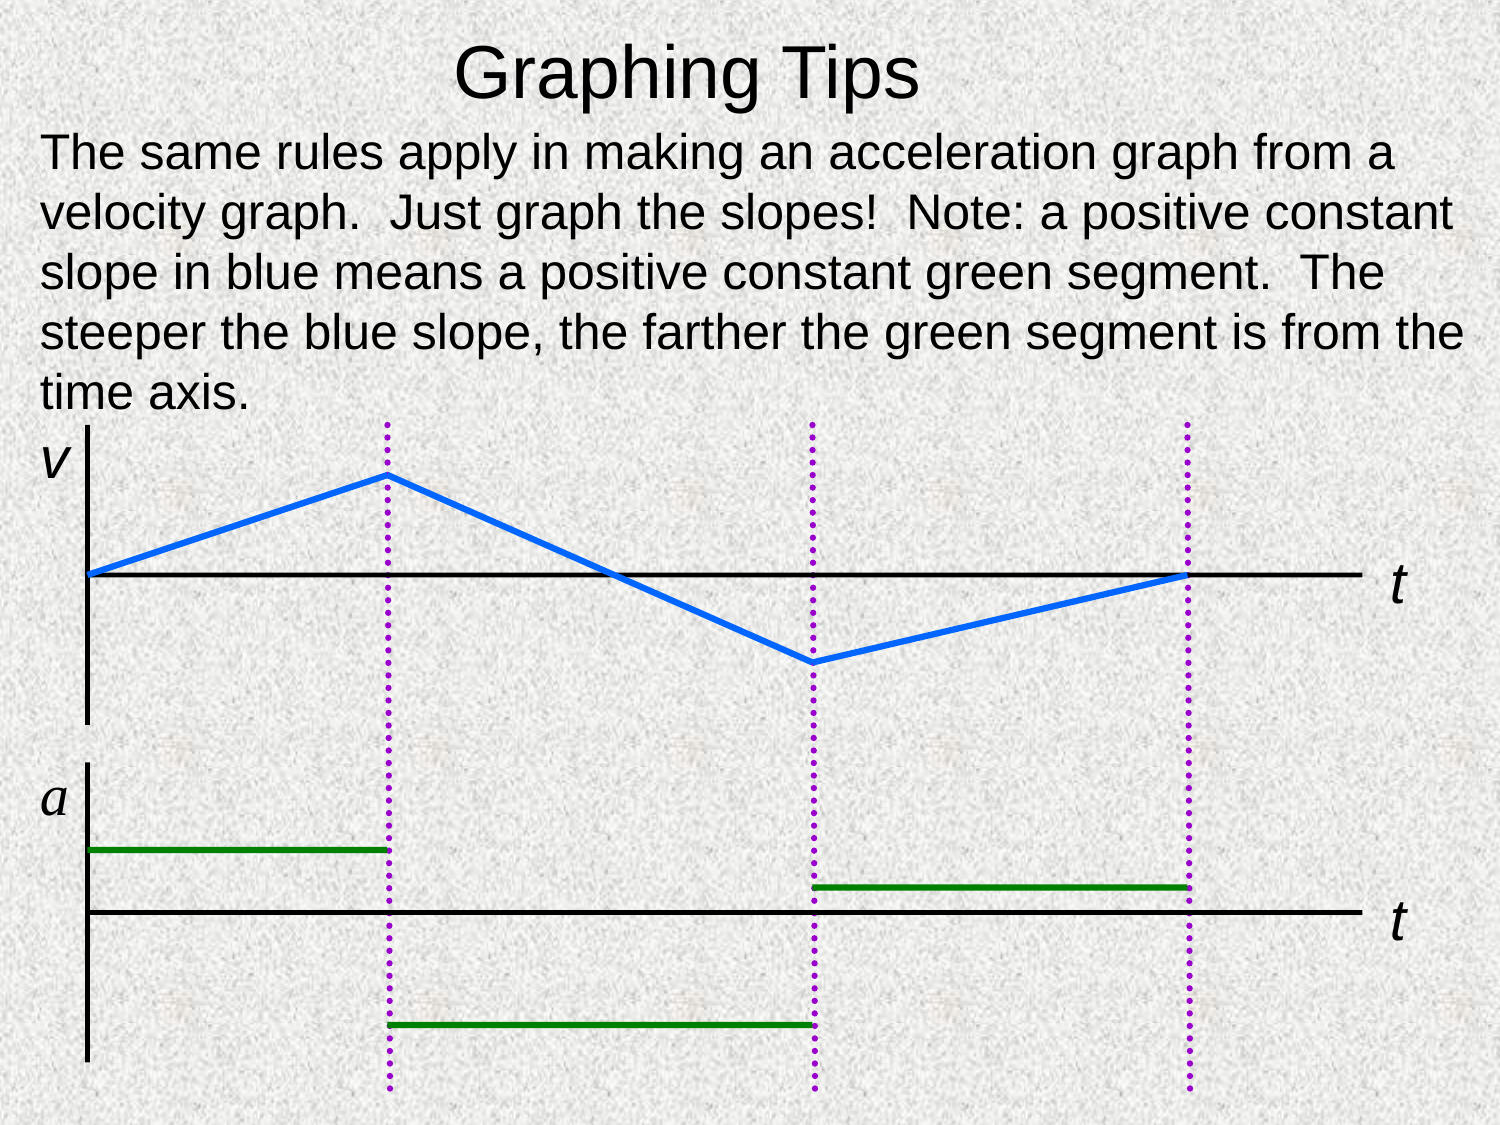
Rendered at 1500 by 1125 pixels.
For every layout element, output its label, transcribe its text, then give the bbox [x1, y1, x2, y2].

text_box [24, 412, 1422, 726]
picture [0, 0, 1500, 1125]
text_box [24, 749, 1422, 1063]
title Graphing Tips [374, 24, 1001, 112]
text_box The same rules apply in making an acceleration graph from a velocity graph. Just graph the slopes! Note: a positive constant slope in blue means a positive constant green segment. The steeper the blue slope, the farther the green segment is from the time axis. [24, 112, 1488, 428]
